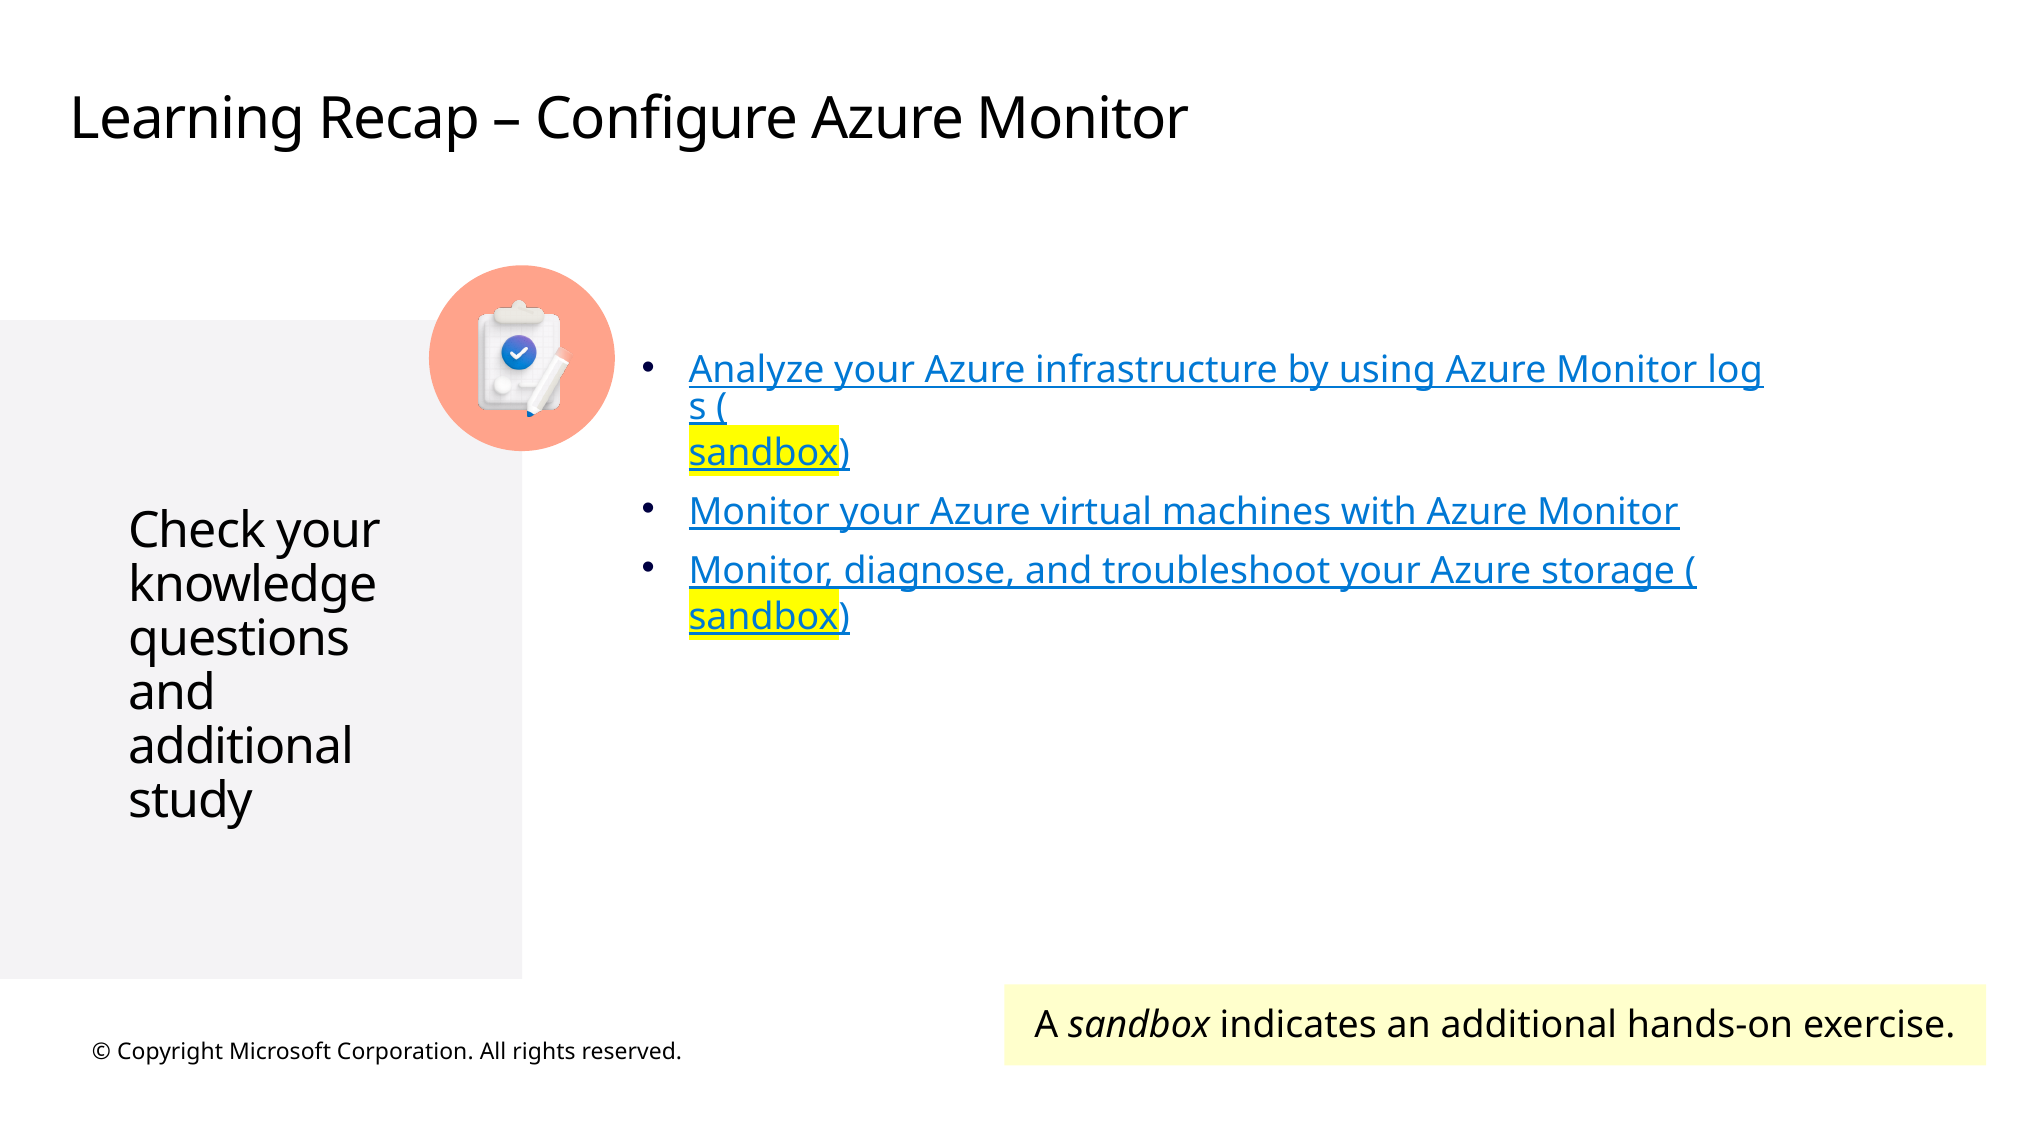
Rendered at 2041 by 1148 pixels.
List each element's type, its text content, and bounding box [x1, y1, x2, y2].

text_box Analyze your Azure infrastructure by using Azure Monitor logs (sandbox) Monitor your Azure virtual machines with Azure Monitor Monitor, diagnose, and troubleshoot your Azure storage (sandbox) [623, 328, 1795, 907]
picture [463, 300, 580, 417]
title Learning Recap – Configure Azure Monitor [70, 73, 1968, 188]
text_box A sandbox indicates an additional hands-on exercise. [1004, 984, 1987, 1066]
